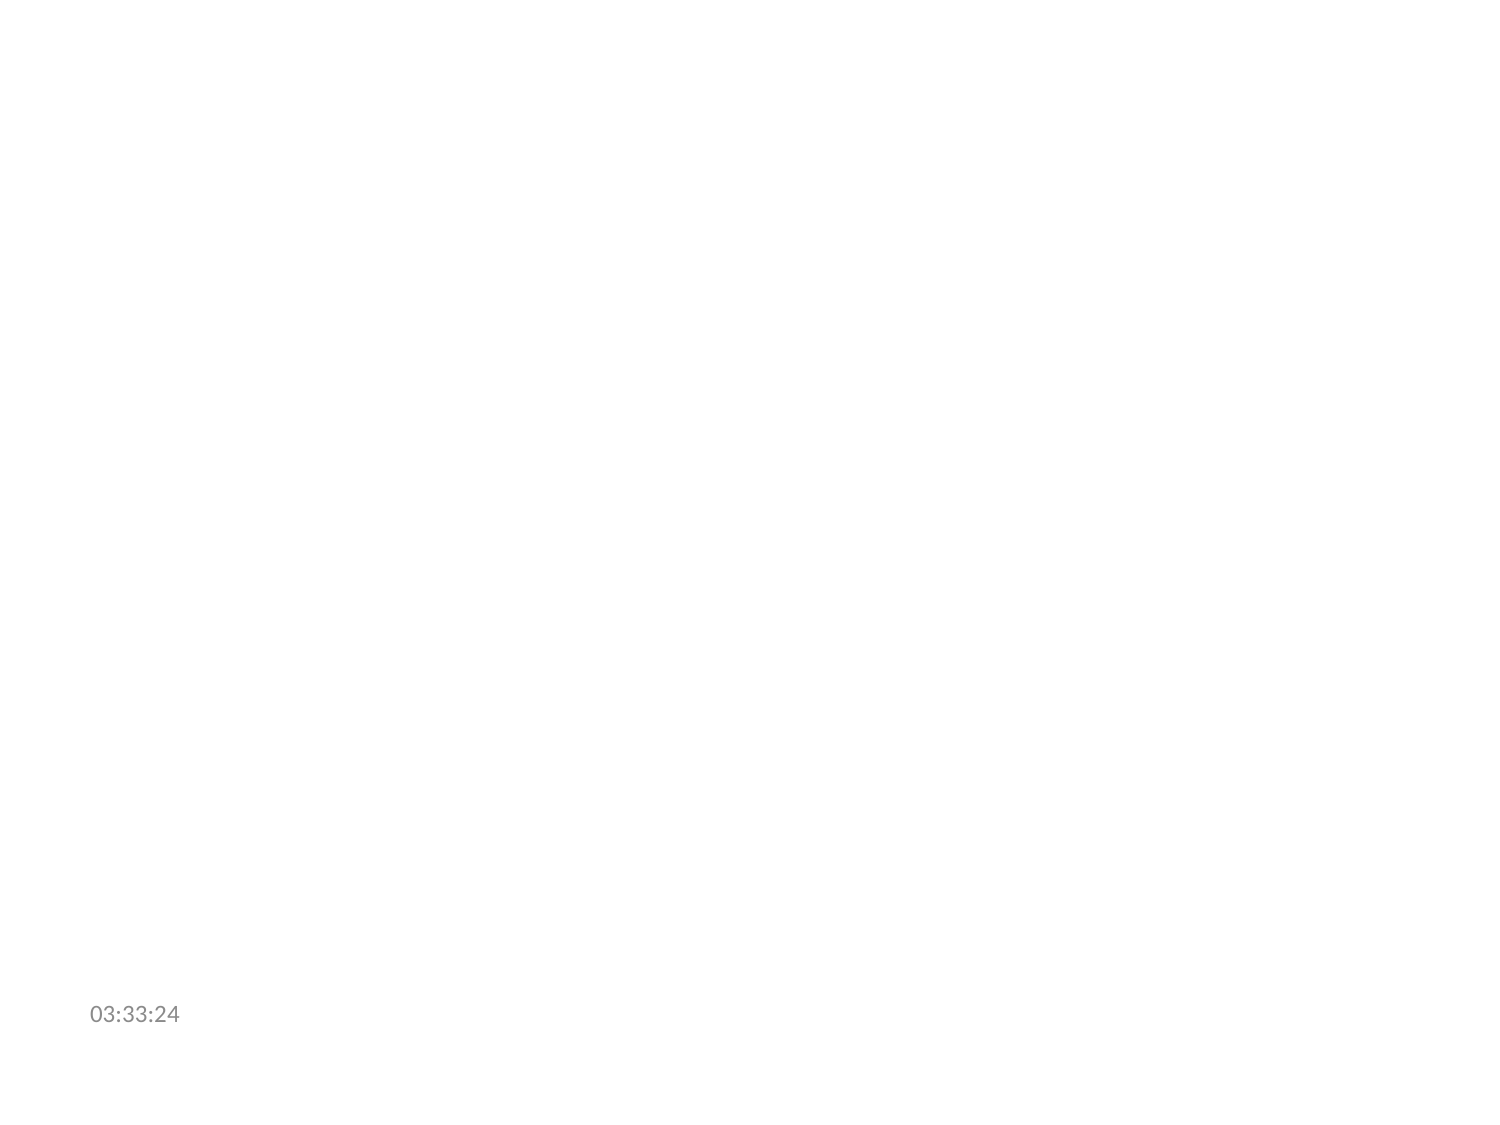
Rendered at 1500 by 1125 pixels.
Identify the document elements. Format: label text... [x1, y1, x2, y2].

text_box 15:35:09 [75, 982, 425, 1043]
